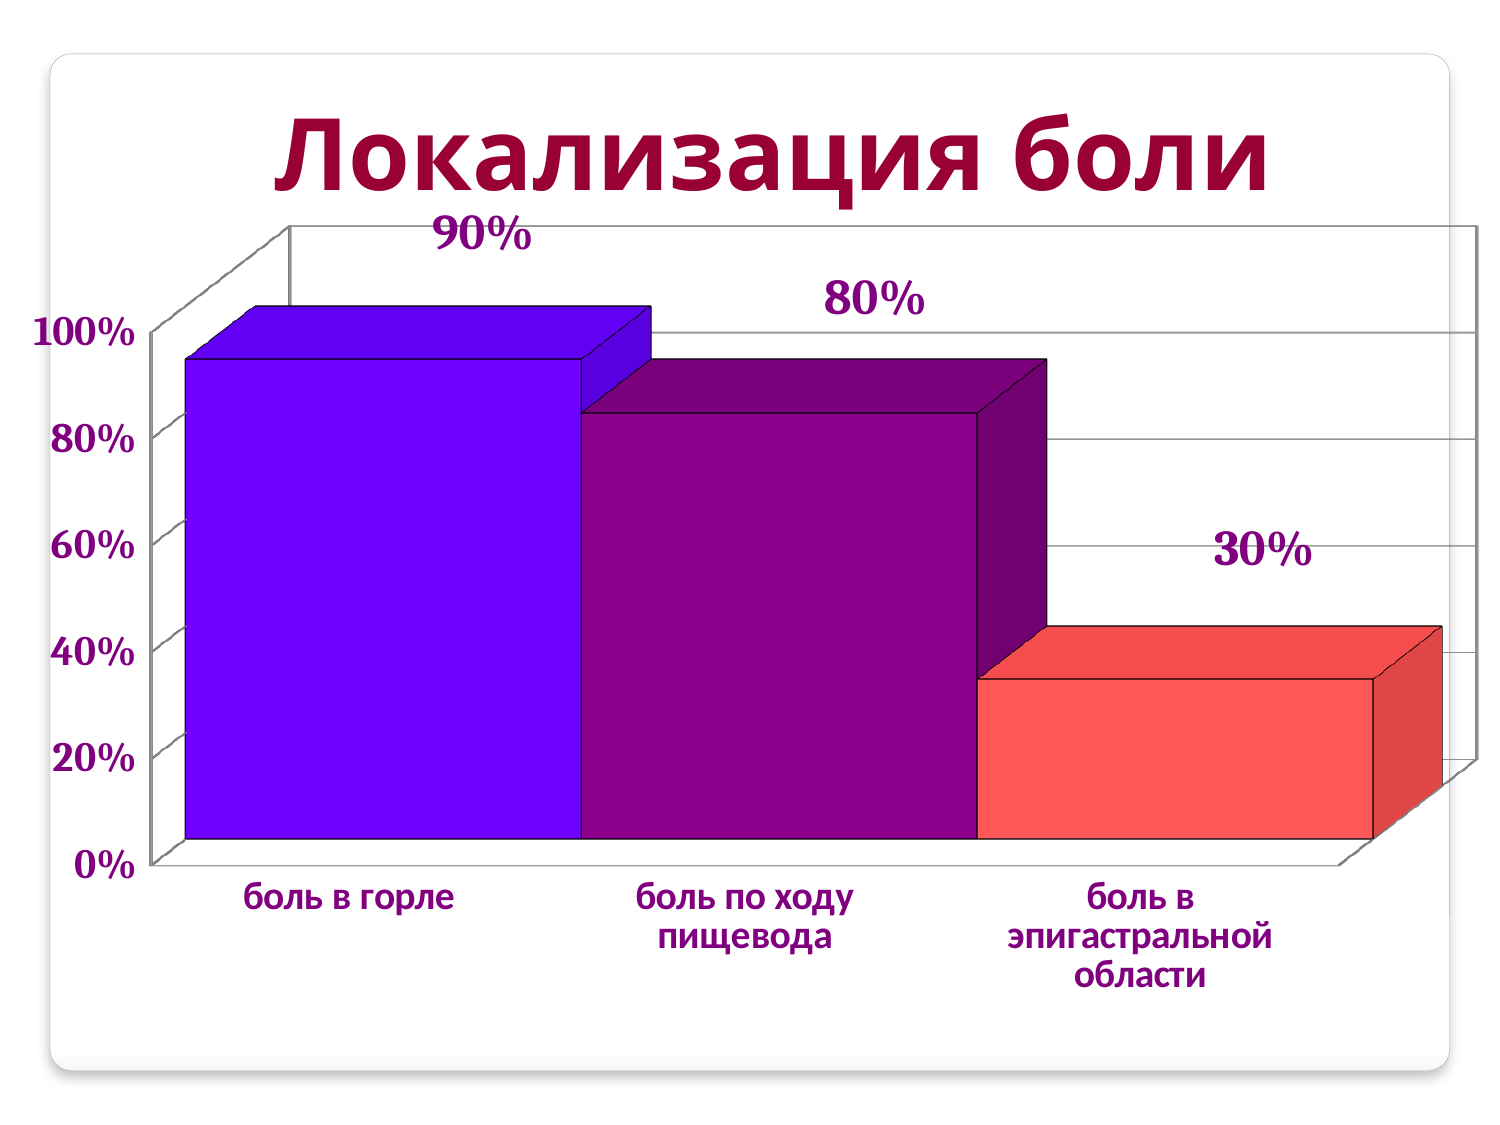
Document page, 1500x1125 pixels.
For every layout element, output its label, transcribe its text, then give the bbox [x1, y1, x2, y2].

chart [0, 200, 1500, 1040]
text_box Локализация боли [36, 75, 1496, 197]
